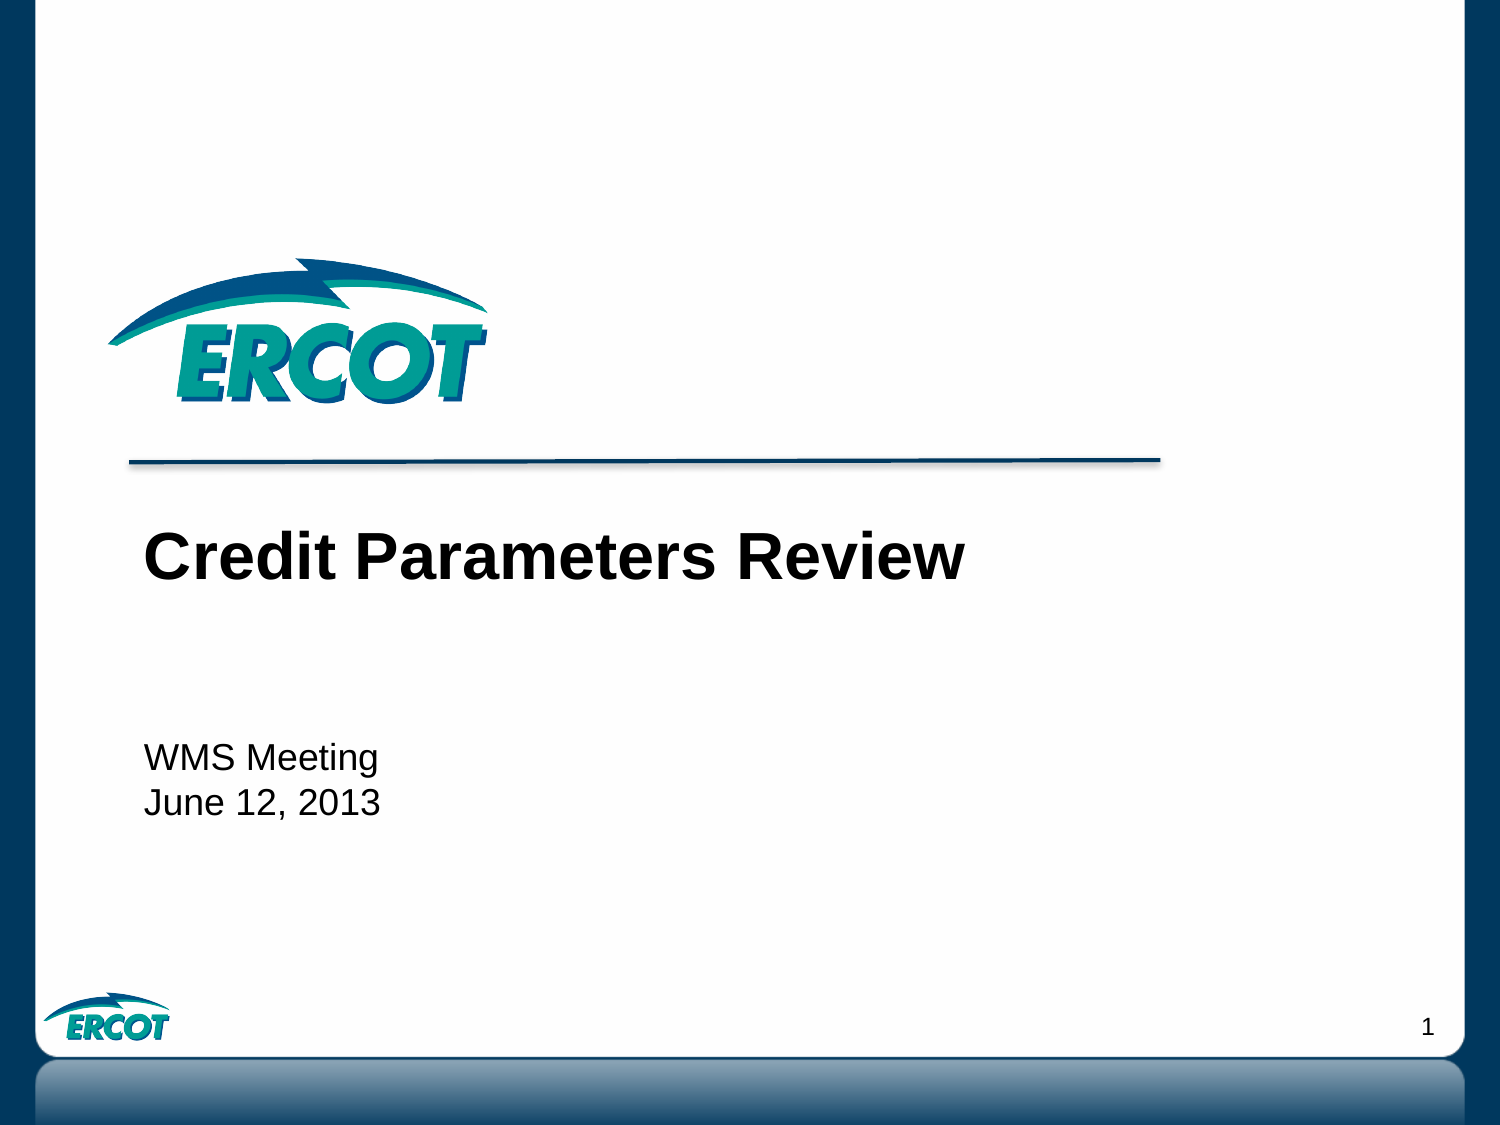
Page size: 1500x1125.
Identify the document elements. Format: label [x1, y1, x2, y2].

picture [35, 0, 1465, 1125]
text_box [98, 245, 1367, 835]
